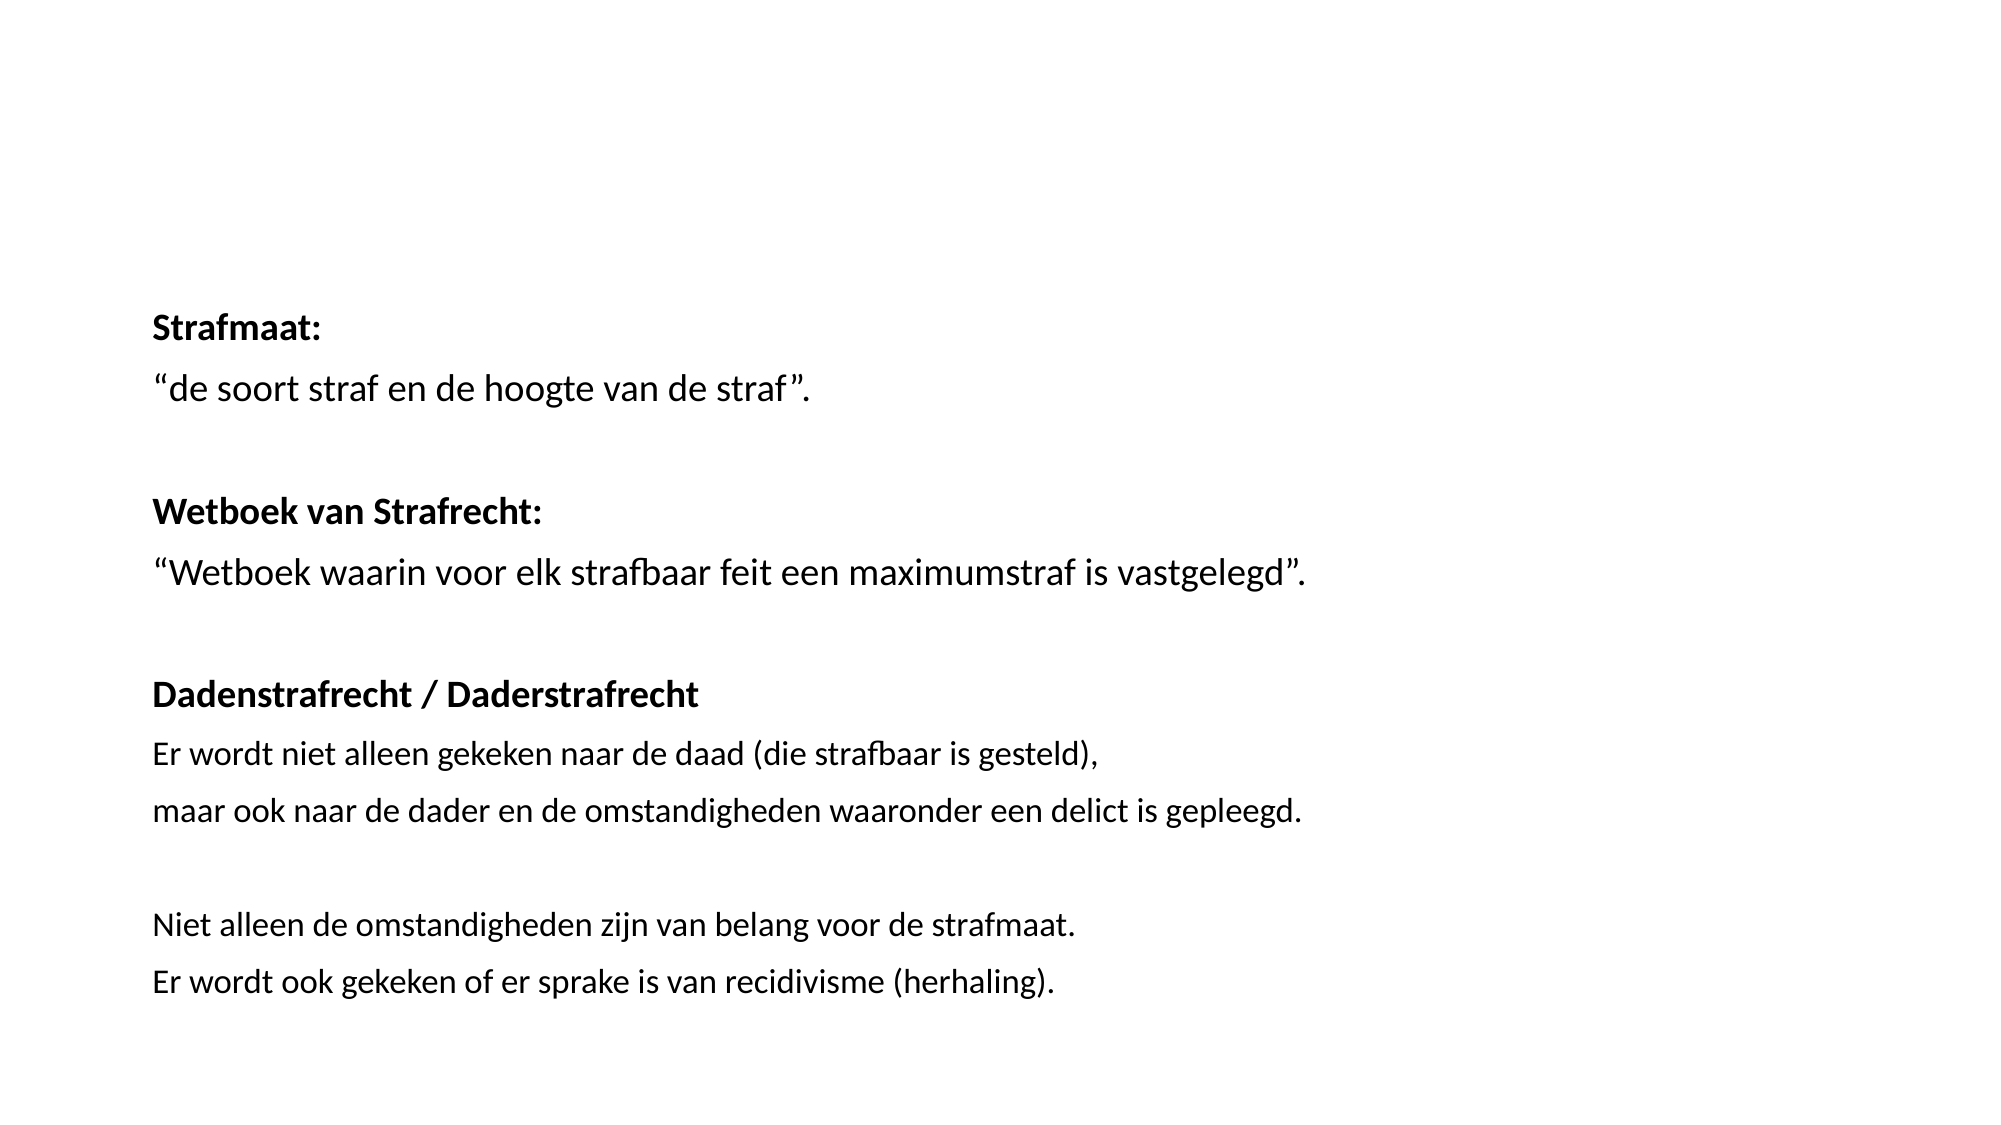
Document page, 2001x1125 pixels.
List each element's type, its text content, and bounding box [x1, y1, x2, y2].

list Strafmaat: “de soort straf en de hoogte van de straf”. Wetboek van Strafrecht: “Wetboek waarin voor elk strafbaar feit een maximumstraf is vastgelegd”. Dadenstrafrecht / Daderstrafrecht Er wordt niet alleen gekeken naar de daad (die strafbaar is gesteld), maar ook naar de dader en de omstandigheden waaronder een delict is gepleegd. Niet alleen de omstandigheden zijn van belang voor de strafmaat. Er wordt ook gekeken of er sprake is van recidivisme (herhaling). [137, 299, 1863, 1014]
